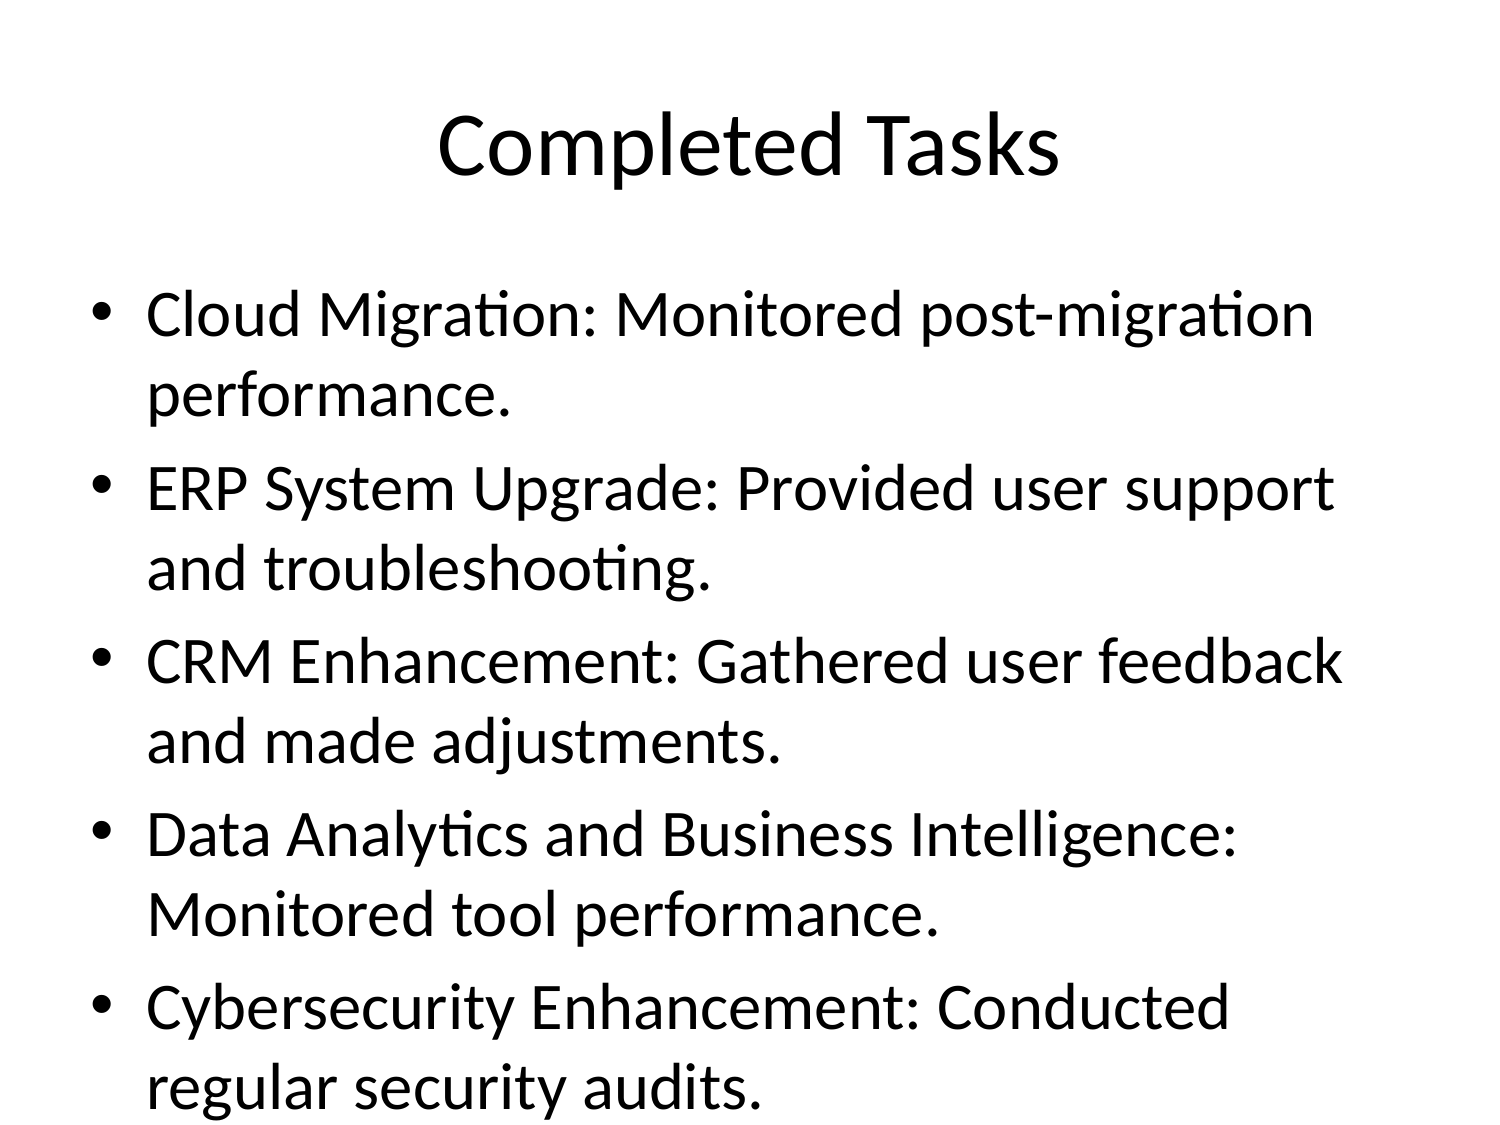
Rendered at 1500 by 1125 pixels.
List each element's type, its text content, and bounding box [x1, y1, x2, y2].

list Cloud Migration: Monitored post-migration performance. ERP System Upgrade: Provided user support and troubleshooting. CRM Enhancement: Gathered user feedback and made adjustments. Data Analytics and Business Intelligence: Monitored tool performance. Cybersecurity Enhancement: Conducted regular security audits. Digital Workplace Transformation: Provided ongoing support for employees. [75, 262, 1425, 1005]
title Completed Tasks [75, 45, 1425, 233]
